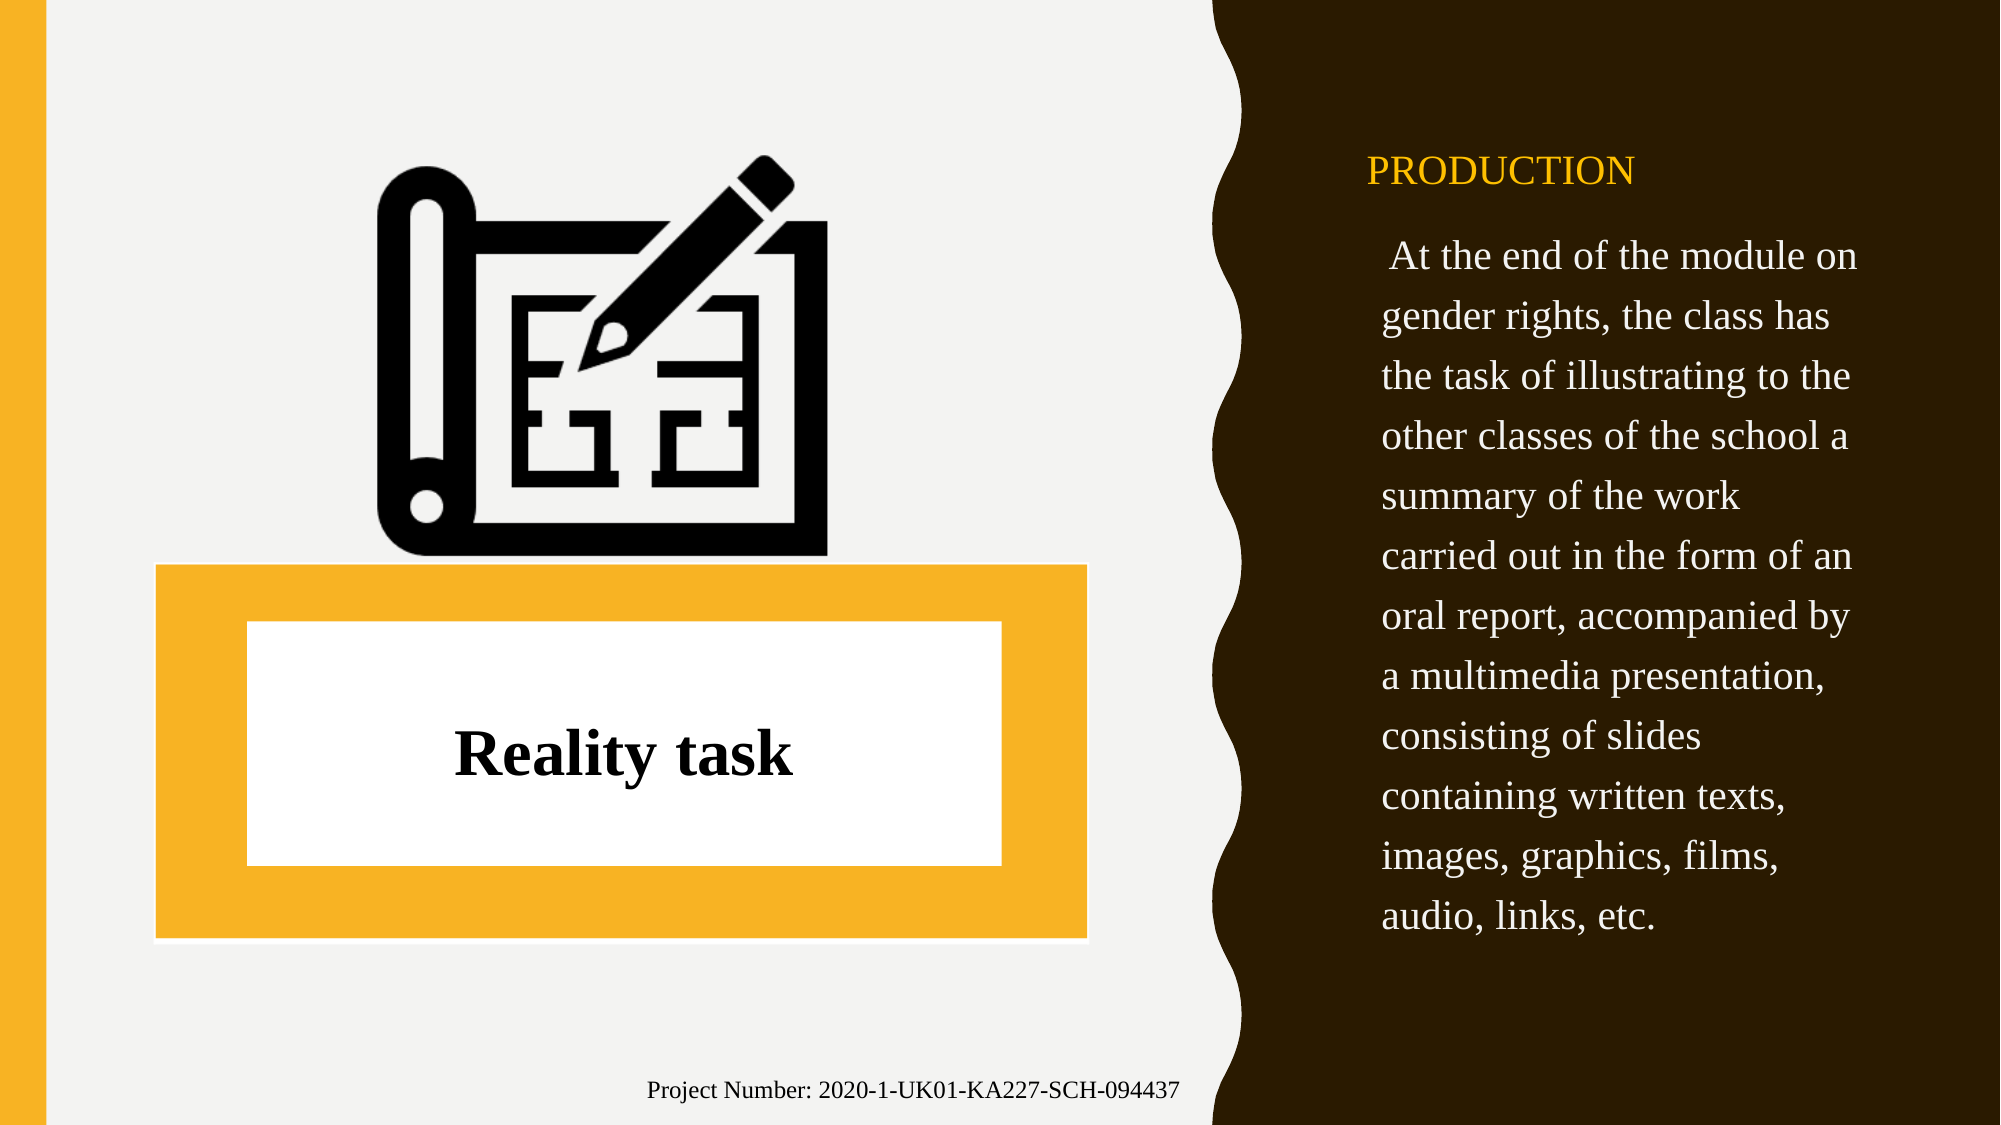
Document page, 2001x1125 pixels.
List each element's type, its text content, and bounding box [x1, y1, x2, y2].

footer Project Number: 2020-1-UK01-KA227-SCH-094437 [567, 1051, 1261, 1125]
picture [153, 94, 1094, 946]
list PRODUCTION At the end of the module on gender rights, the class has the task of illustrating to the other classes of the school a summary of the work carried out in the form of an oral report, accompanied by a multimedia presentation, consisting of slides containing written texts, images, graphics, films, audio, links, etc. [1351, 135, 1878, 902]
